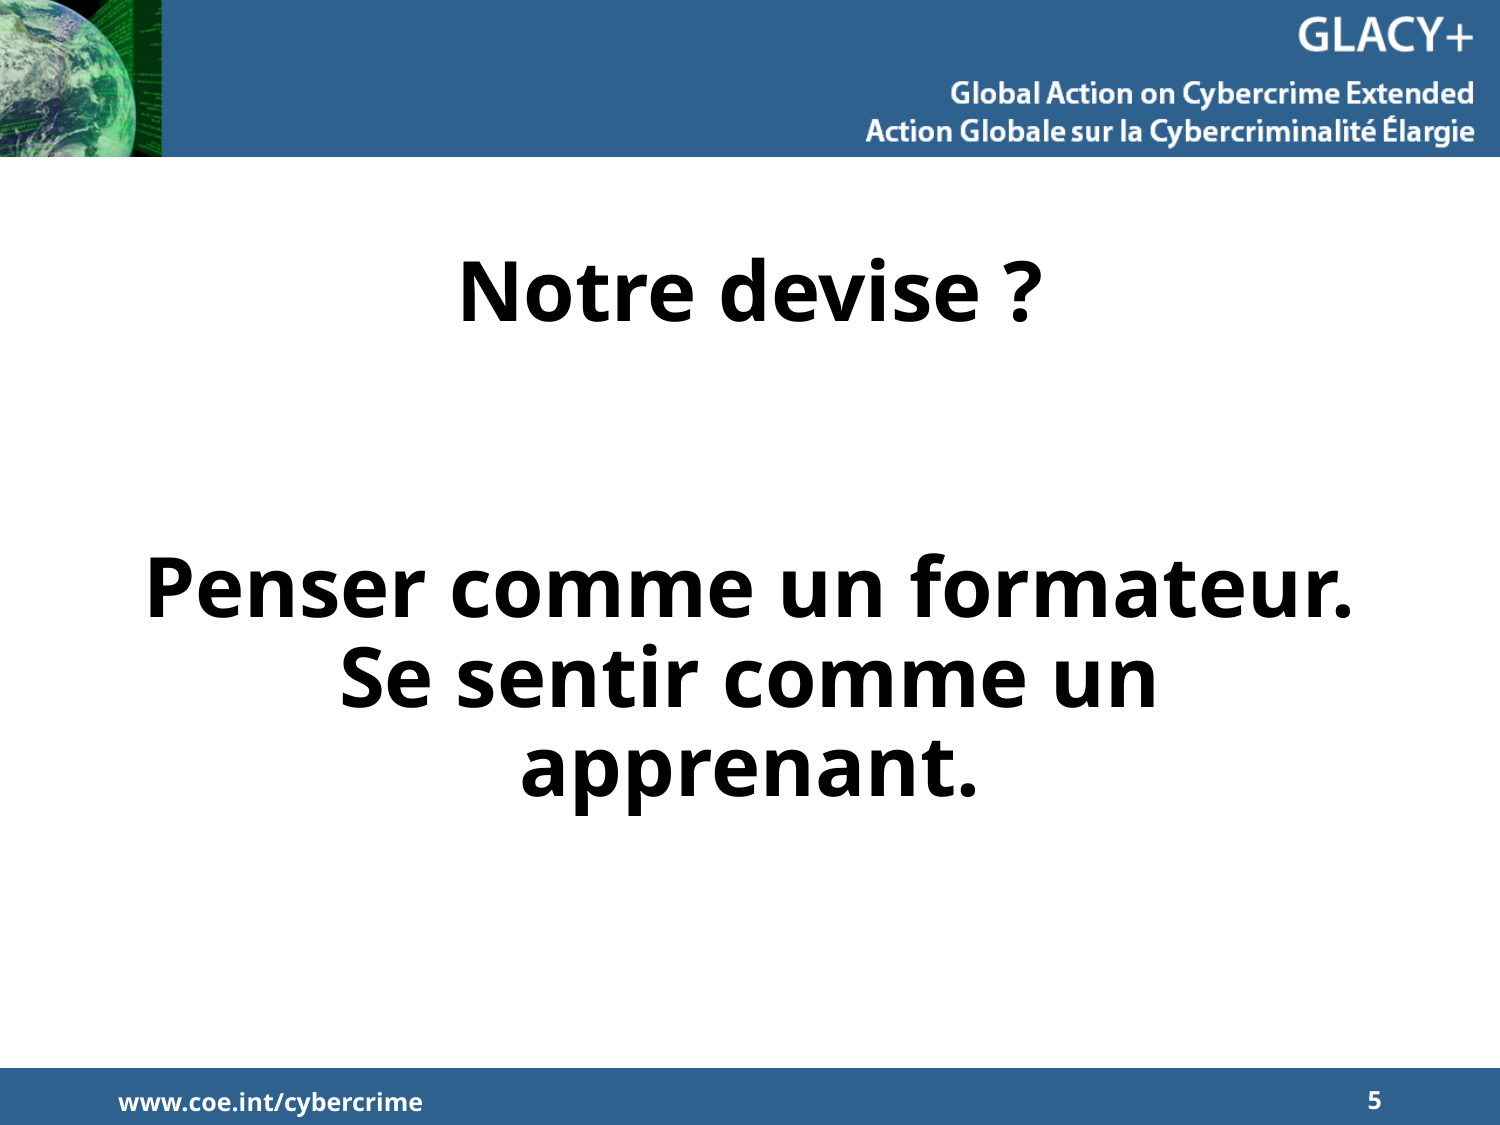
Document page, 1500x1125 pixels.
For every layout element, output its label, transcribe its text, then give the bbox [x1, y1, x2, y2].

slide_number www.coe.int/cybercrime [103, 1071, 491, 1125]
slide_number 5 [1059, 1071, 1397, 1125]
picture [0, 0, 1500, 157]
title Penser comme un formateur. Se sentir comme un apprenant. [103, 450, 1397, 910]
text_box Notre devise ? [386, 230, 1114, 346]
